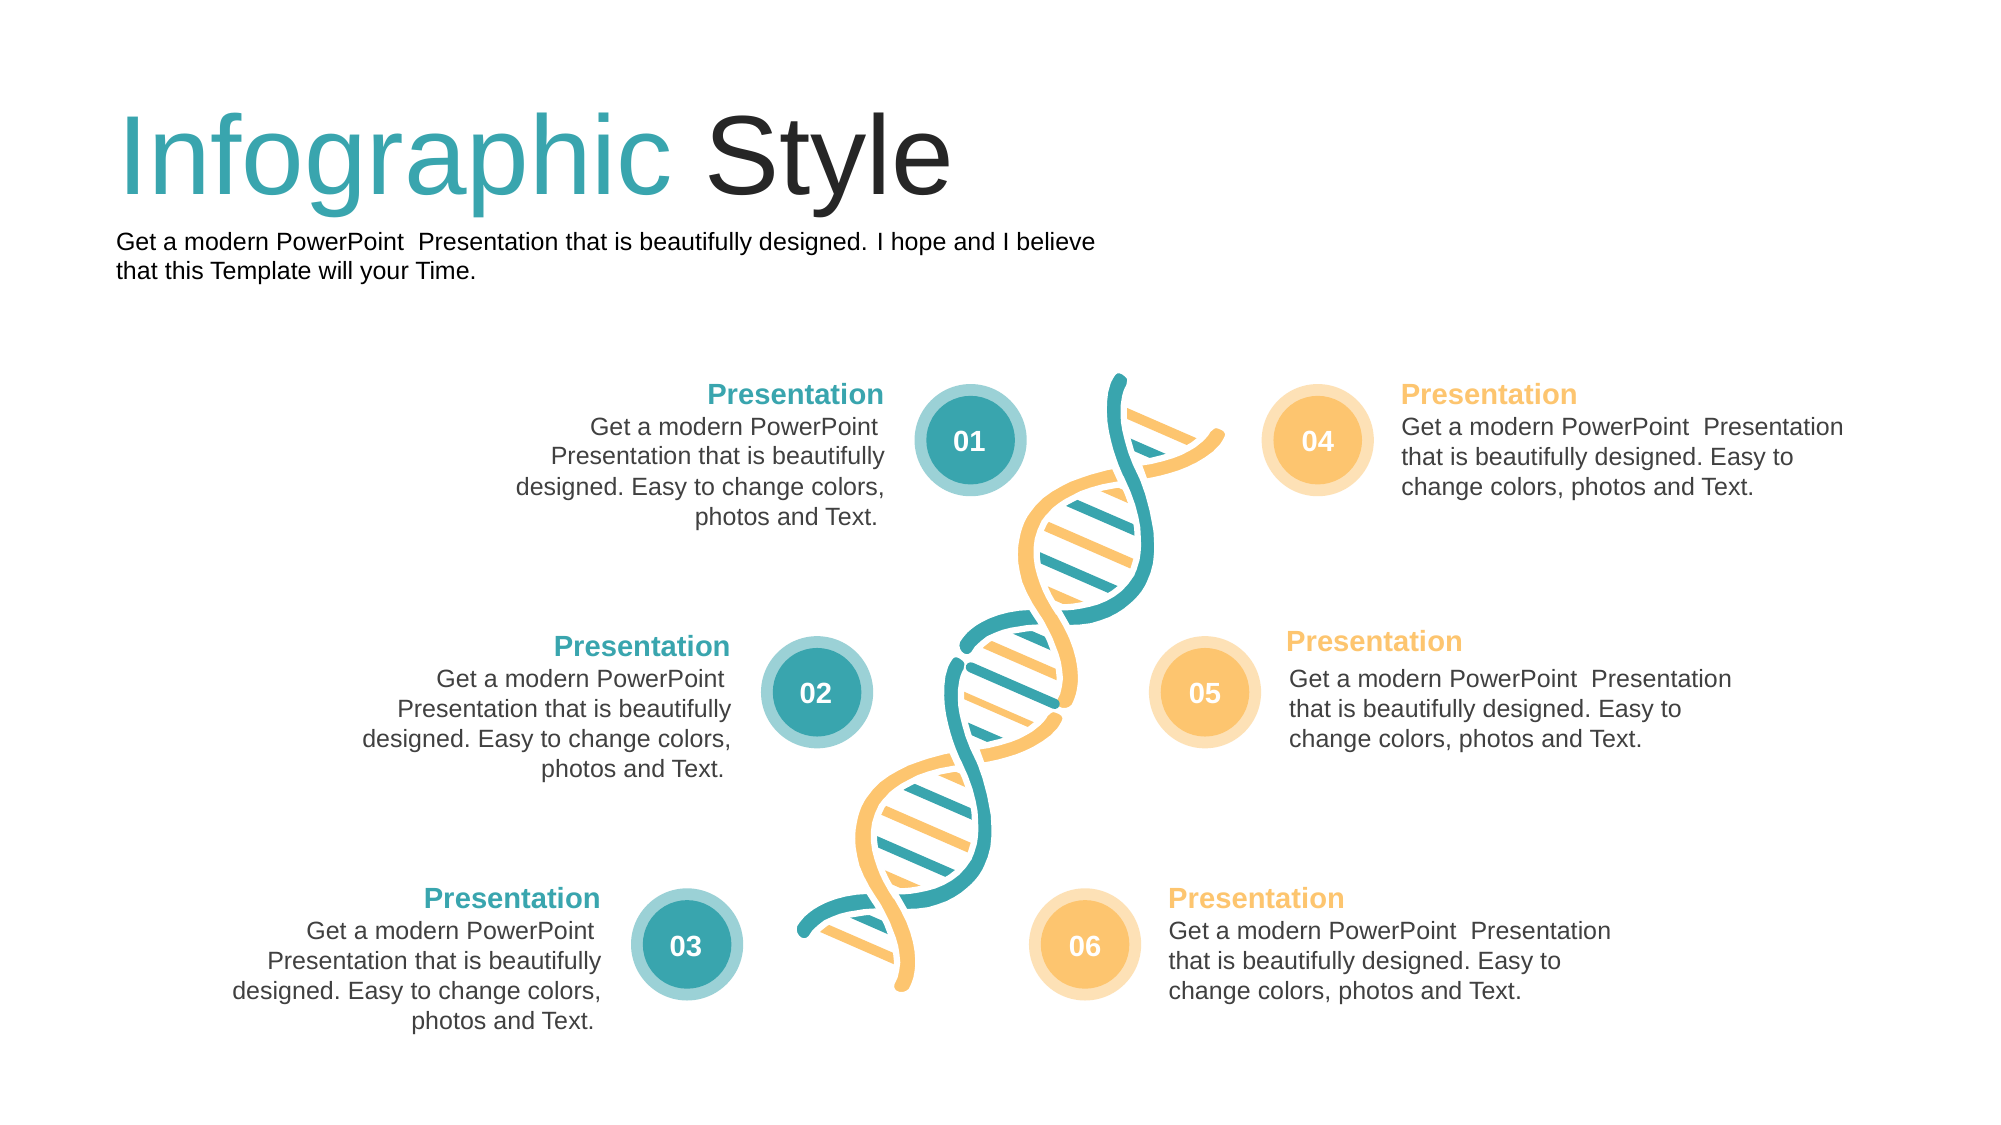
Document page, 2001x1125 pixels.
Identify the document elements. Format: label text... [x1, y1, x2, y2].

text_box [1168, 871, 1617, 1014]
text_box Infographic Style [102, 74, 1118, 224]
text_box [720, 433, 1280, 964]
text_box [630, 888, 744, 1001]
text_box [1148, 636, 1262, 749]
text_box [1400, 367, 1850, 509]
text_box Get a modern PowerPoint Presentation that is beautifully designed. I hope and I believe that this Template will your Time. [101, 217, 1113, 293]
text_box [760, 636, 874, 749]
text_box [158, 871, 603, 1014]
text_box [1285, 614, 1738, 761]
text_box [288, 619, 733, 761]
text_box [1028, 888, 1142, 1001]
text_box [442, 367, 886, 509]
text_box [914, 384, 1027, 497]
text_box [1261, 384, 1374, 497]
